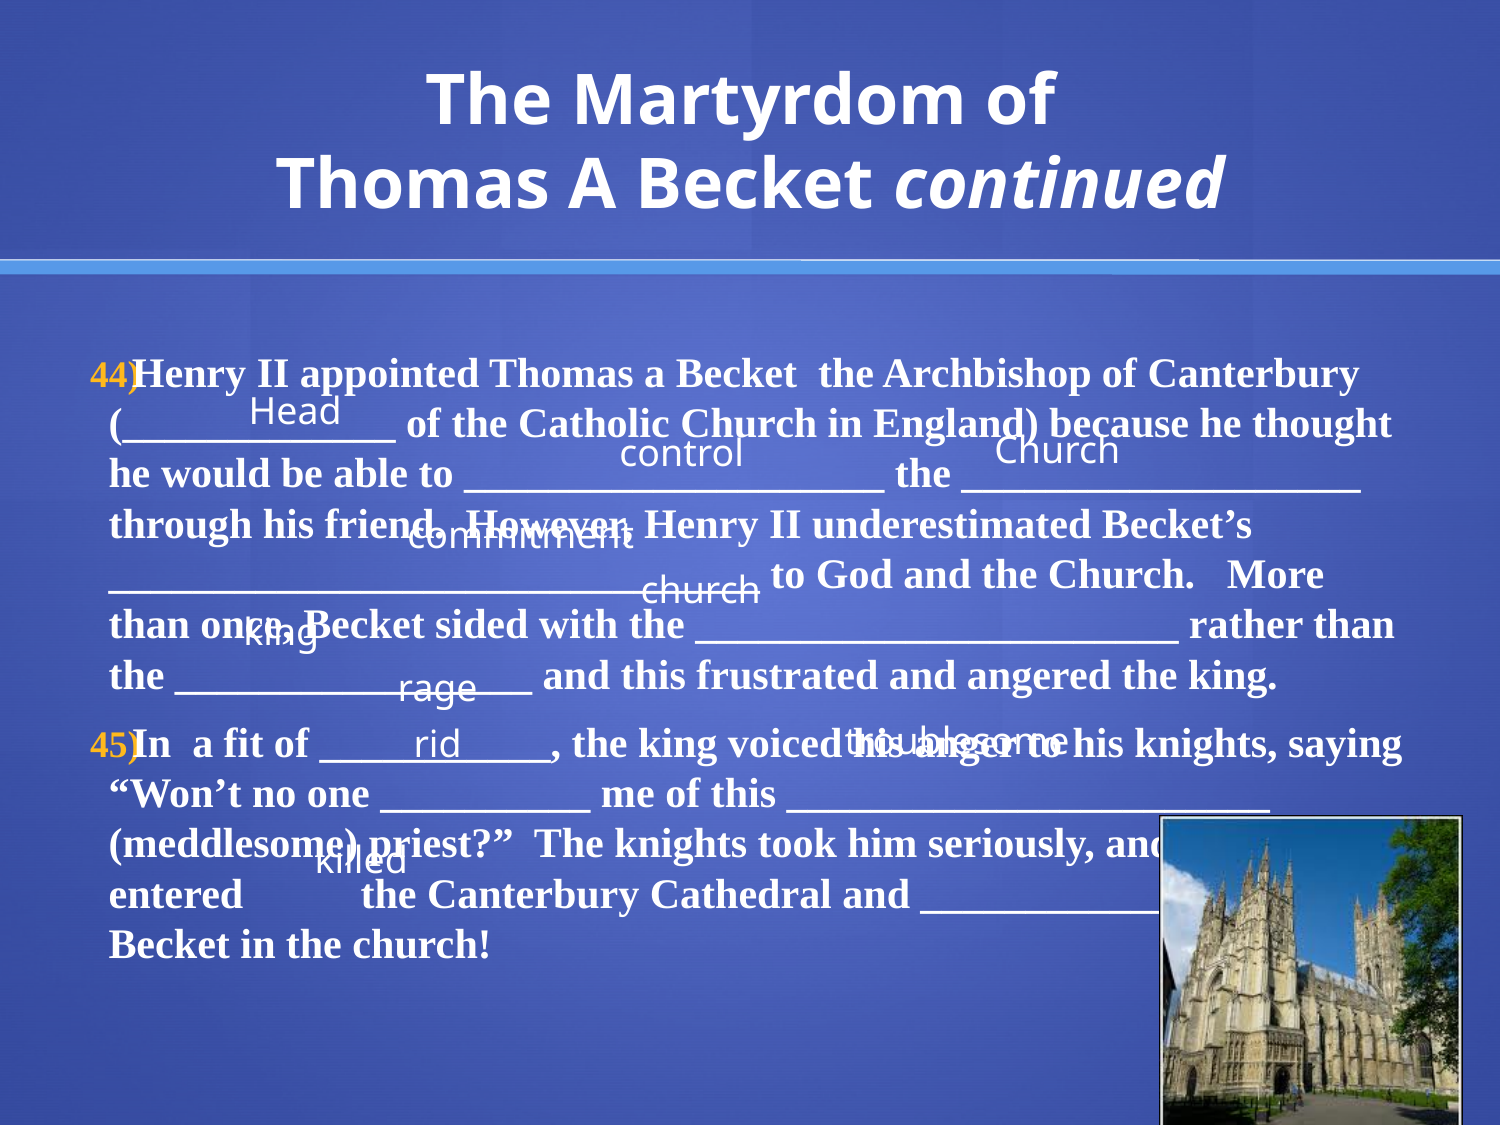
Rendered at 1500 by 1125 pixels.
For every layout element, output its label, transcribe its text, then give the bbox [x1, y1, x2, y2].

text_box control [604, 422, 970, 482]
text_box church [625, 558, 1000, 619]
title The Martyrdom of Thomas A Becket continued [75, 45, 1425, 233]
text_box rage [382, 656, 555, 716]
picture [1157, 814, 1464, 1125]
text_box Church [979, 418, 1268, 478]
text_box Head [233, 379, 501, 440]
text_box commitment [392, 503, 942, 564]
text_box king [228, 600, 520, 661]
text_box killed [299, 828, 588, 889]
text_box rid [398, 712, 626, 773]
list Henry II appointed Thomas a Becket the Archbishop of Canterbury (_____________ of the Catholic Church in England) because he thought he would be able to ____________________ the ___________________ through his friend. However, Henry II underestimated Becket’s _______________________________ to God and the Church. More than once, Becket sided with the _______________________ rather than the _________________ and this frustrated and angered the king. In a fit of ___________, the king voiced his anger to his knights, saying “Won’t no one __________ me of this _______________________ (meddlesome) priest?” The knights took him seriously, and four of them entered the Canterbury Cathedral and __________________ Becket in the church! [75, 337, 1425, 988]
text_box troublesome [829, 709, 1204, 770]
